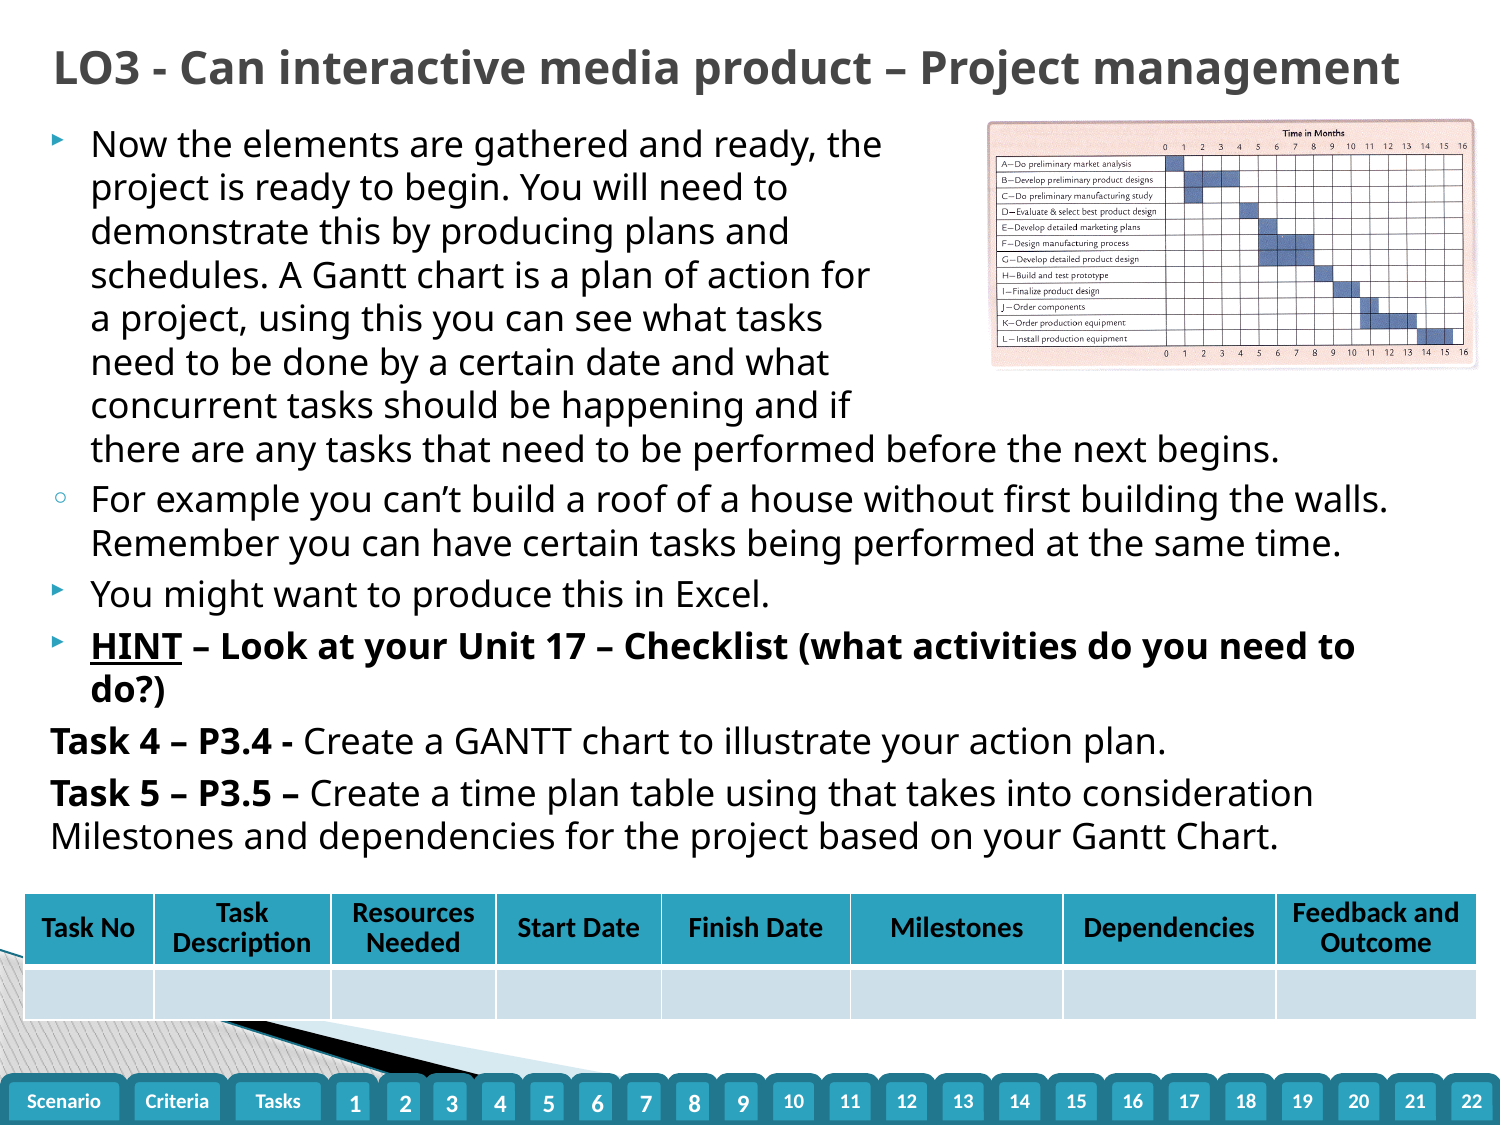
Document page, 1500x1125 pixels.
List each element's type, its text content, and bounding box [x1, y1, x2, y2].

table_header Task No [25, 894, 153, 964]
table_header Dependencies [1064, 894, 1275, 964]
table_header Start Date [497, 894, 661, 964]
table_header Milestones [851, 894, 1062, 964]
picture [981, 113, 1483, 371]
text_box Now the elements are gathered and ready, the project is ready to begin. You will need to demonstrate this by producing plans and schedules. A Gantt chart is a plan of action for a project, using this you can see what tasks need to be done by a certain date and what concurrent tasks should be happening and if there are any tasks that need to be performed before the next begins. For example you can’t build a roof of a house without first building the walls. Remember you can have certain tasks being performed at the same time. You might want to produce this in Excel. HINT – Look at your Unit 17 – Checklist (what activities do you need to do?) Task 4 – P3.4 - Create a GANTT chart to illustrate your action plan. Task 5 – P3.5 – Create a time plan table using that takes into consideration Milestones and dependencies for the project based on your Gantt Chart. [35, 113, 1447, 870]
title LO3 - Can interactive media product – Project management [37, 19, 1471, 113]
table_cell [155, 970, 330, 1019]
table_cell [1277, 970, 1476, 1019]
table_cell [25, 970, 153, 1019]
table_cell [662, 970, 850, 1019]
table_header Task Description [155, 894, 330, 964]
table_cell [332, 970, 495, 1019]
table_header Finish Date [662, 894, 850, 964]
table_header Resources Needed [332, 894, 495, 964]
table_cell [497, 970, 661, 1019]
table_cell [851, 970, 1062, 1019]
table_cell [1064, 970, 1275, 1019]
table_header Feedback and Outcome [1277, 894, 1476, 964]
